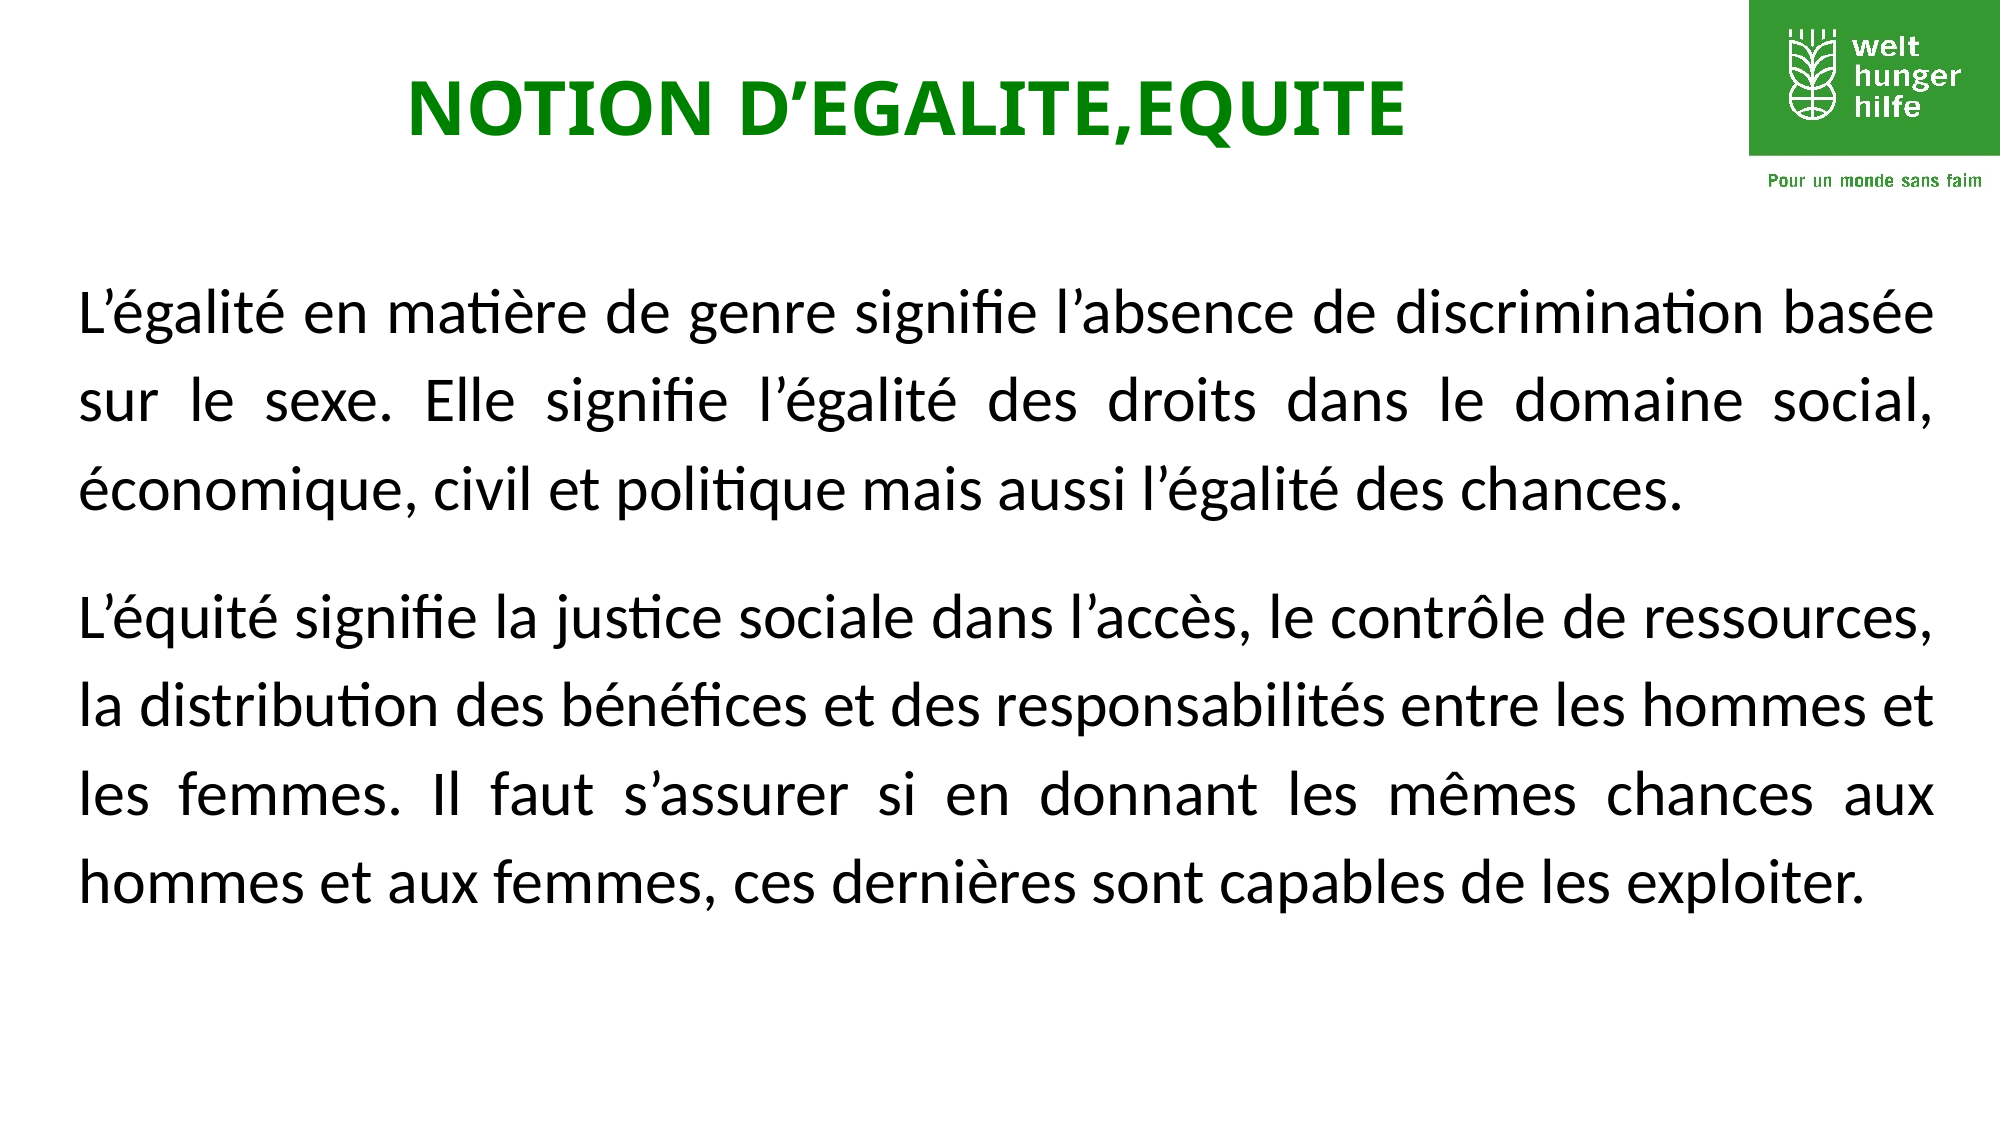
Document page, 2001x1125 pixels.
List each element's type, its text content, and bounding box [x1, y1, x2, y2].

subtitle L’égalité en matière de genre signifie l’absence de discrimination basée sur le sexe. Elle signifie l’égalité des droits dans le domaine social, économique, civil et politique mais aussi l’égalité des chances. L’équité signifie la justice sociale dans l’accès, le contrôle de ressources, la distribution des bénéfices et des responsabilités entre les hommes et les femmes. Il faut s’assurer si en donnant les mêmes chances aux hommes et aux femmes, ces dernières sont capables de les exploiter. [63, 250, 1953, 1006]
title NOTION D’EGALITE,EQUITE [63, 45, 1749, 159]
picture [1749, 0, 2000, 205]
